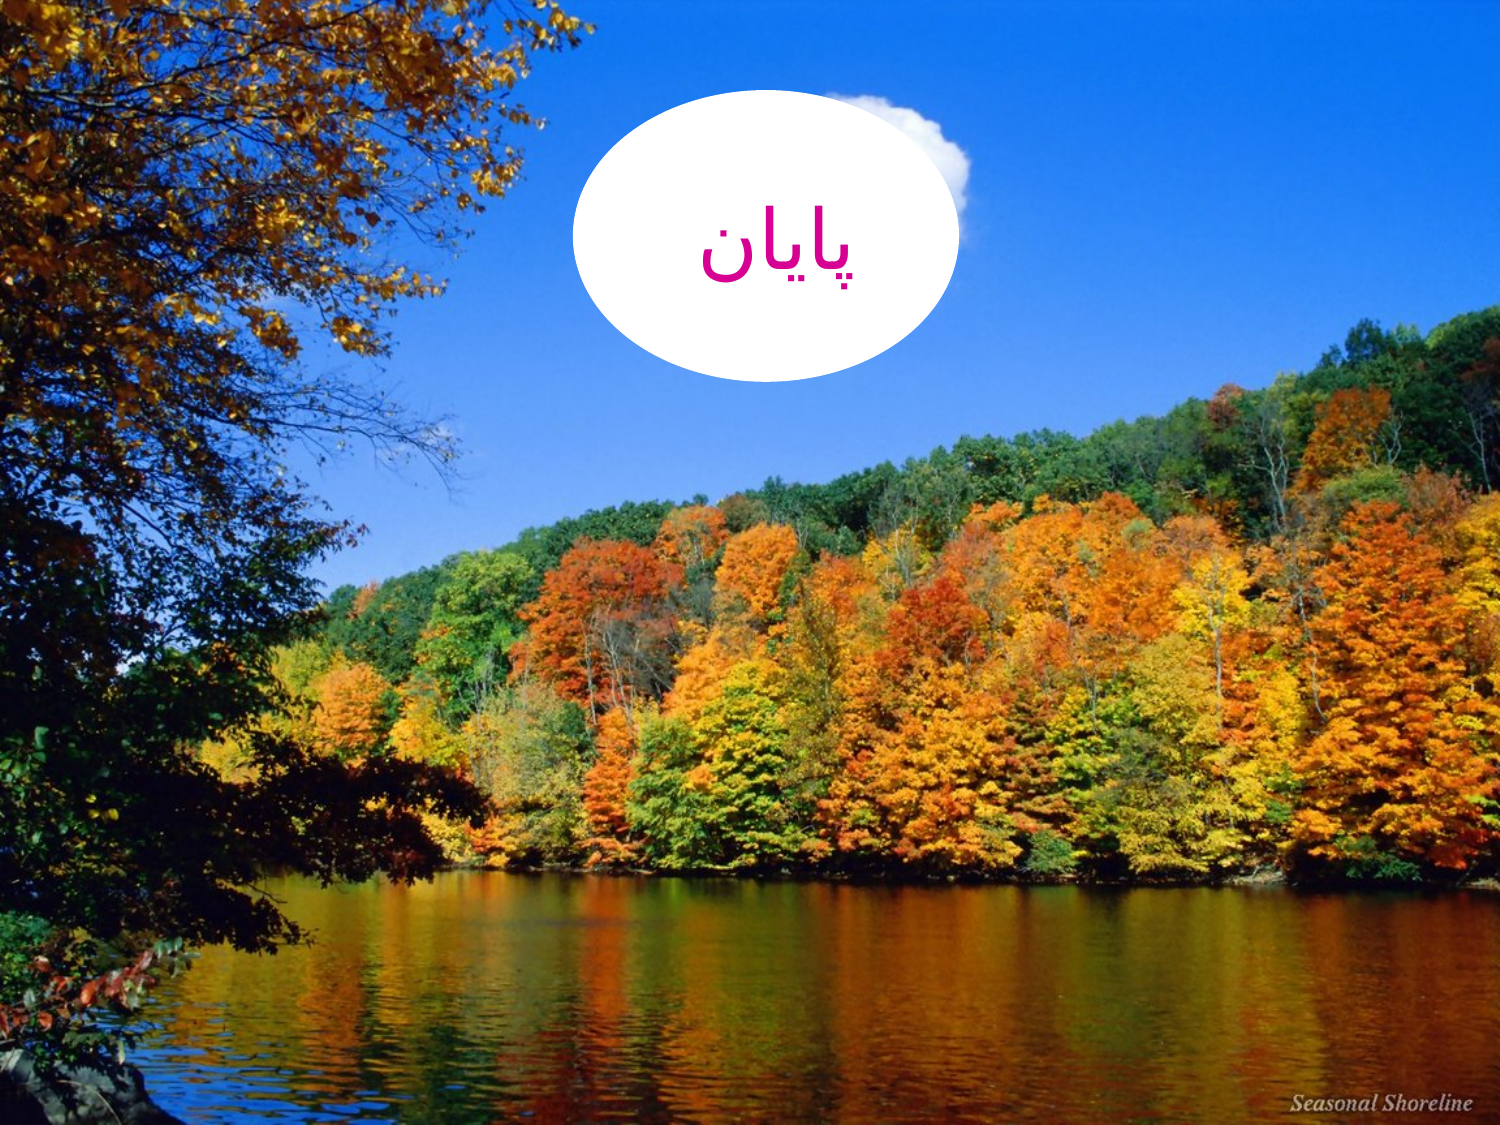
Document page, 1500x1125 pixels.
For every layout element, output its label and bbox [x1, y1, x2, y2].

list [0, 0, 1500, 1125]
